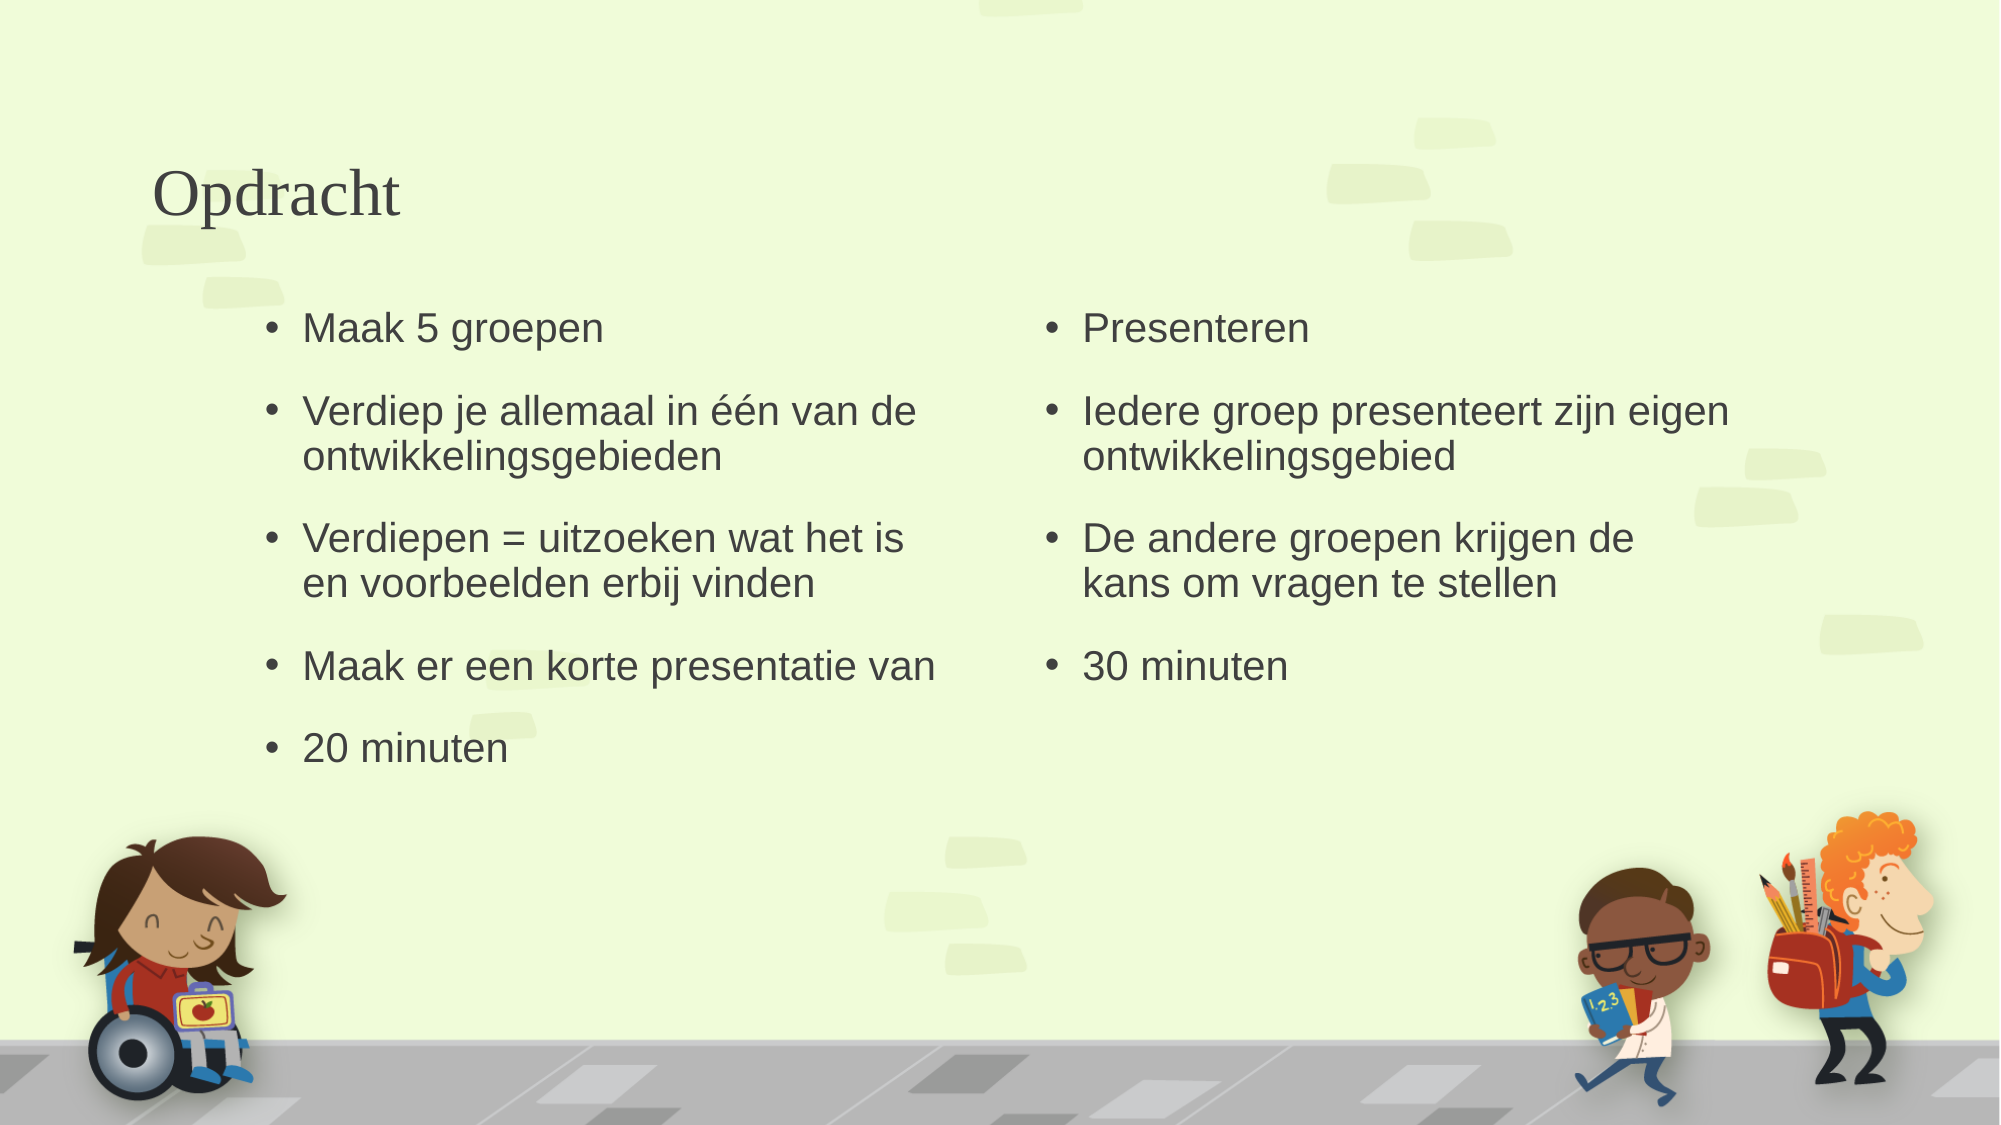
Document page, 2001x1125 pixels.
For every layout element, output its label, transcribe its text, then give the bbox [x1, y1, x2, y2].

picture [0, 0, 2000, 1125]
list Presenteren Iedere groep presenteert zijn eigen ontwikkelingsgebied De andere groepen krijgen de kans om vragen te stellen 30 minuten [1029, 299, 1750, 870]
title Opdracht [137, 59, 1750, 238]
list Maak 5 groepen Verdiep je allemaal in één van de ontwikkelingsgebieden Verdiepen = uitzoeken wat het is en voorbeelden erbij vinden Maak er een korte presentatie van 20 minuten [249, 299, 970, 870]
